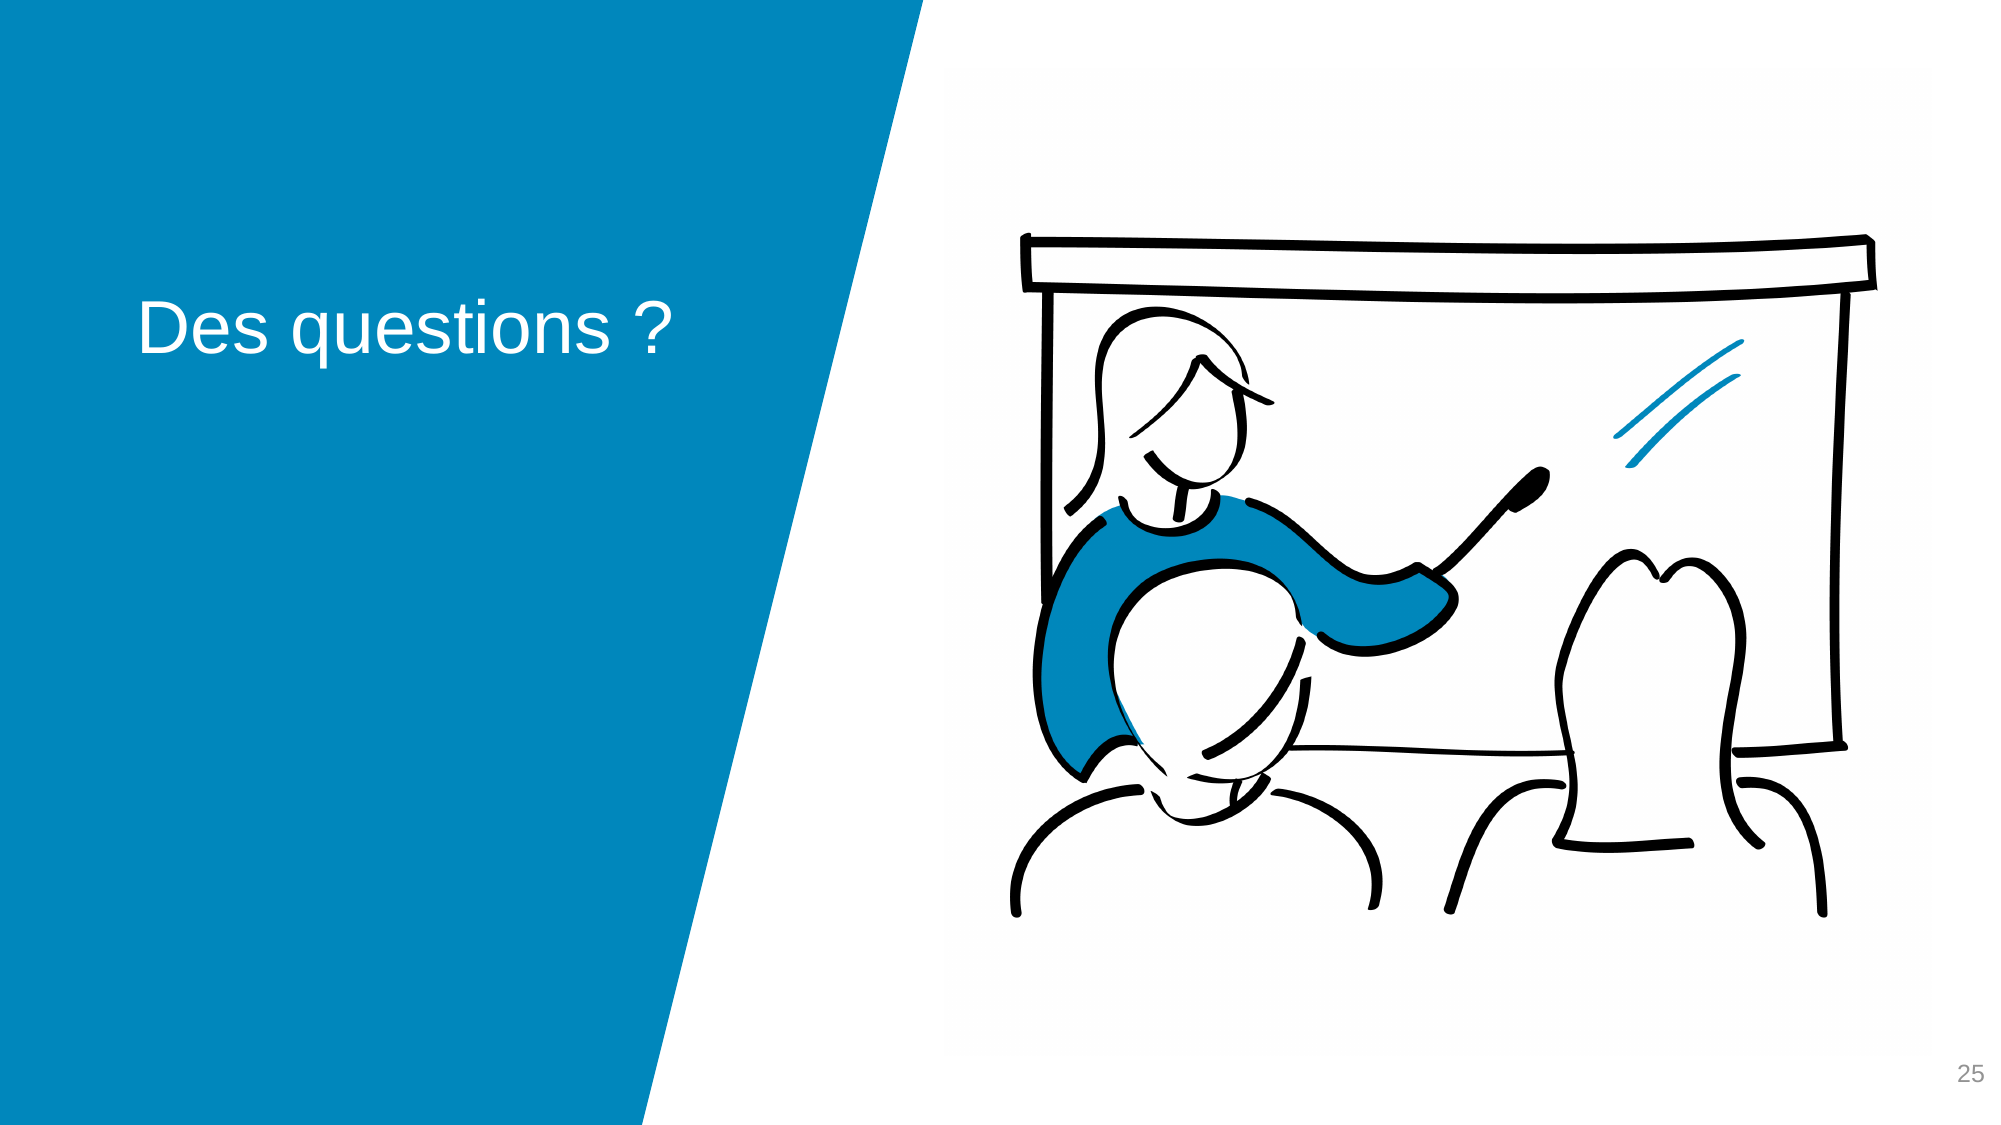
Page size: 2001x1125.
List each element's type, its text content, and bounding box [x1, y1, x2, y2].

title Des questions ? [136, 0, 775, 371]
picture [944, 68, 1932, 1056]
slide_number 25 [1550, 1042, 2000, 1103]
